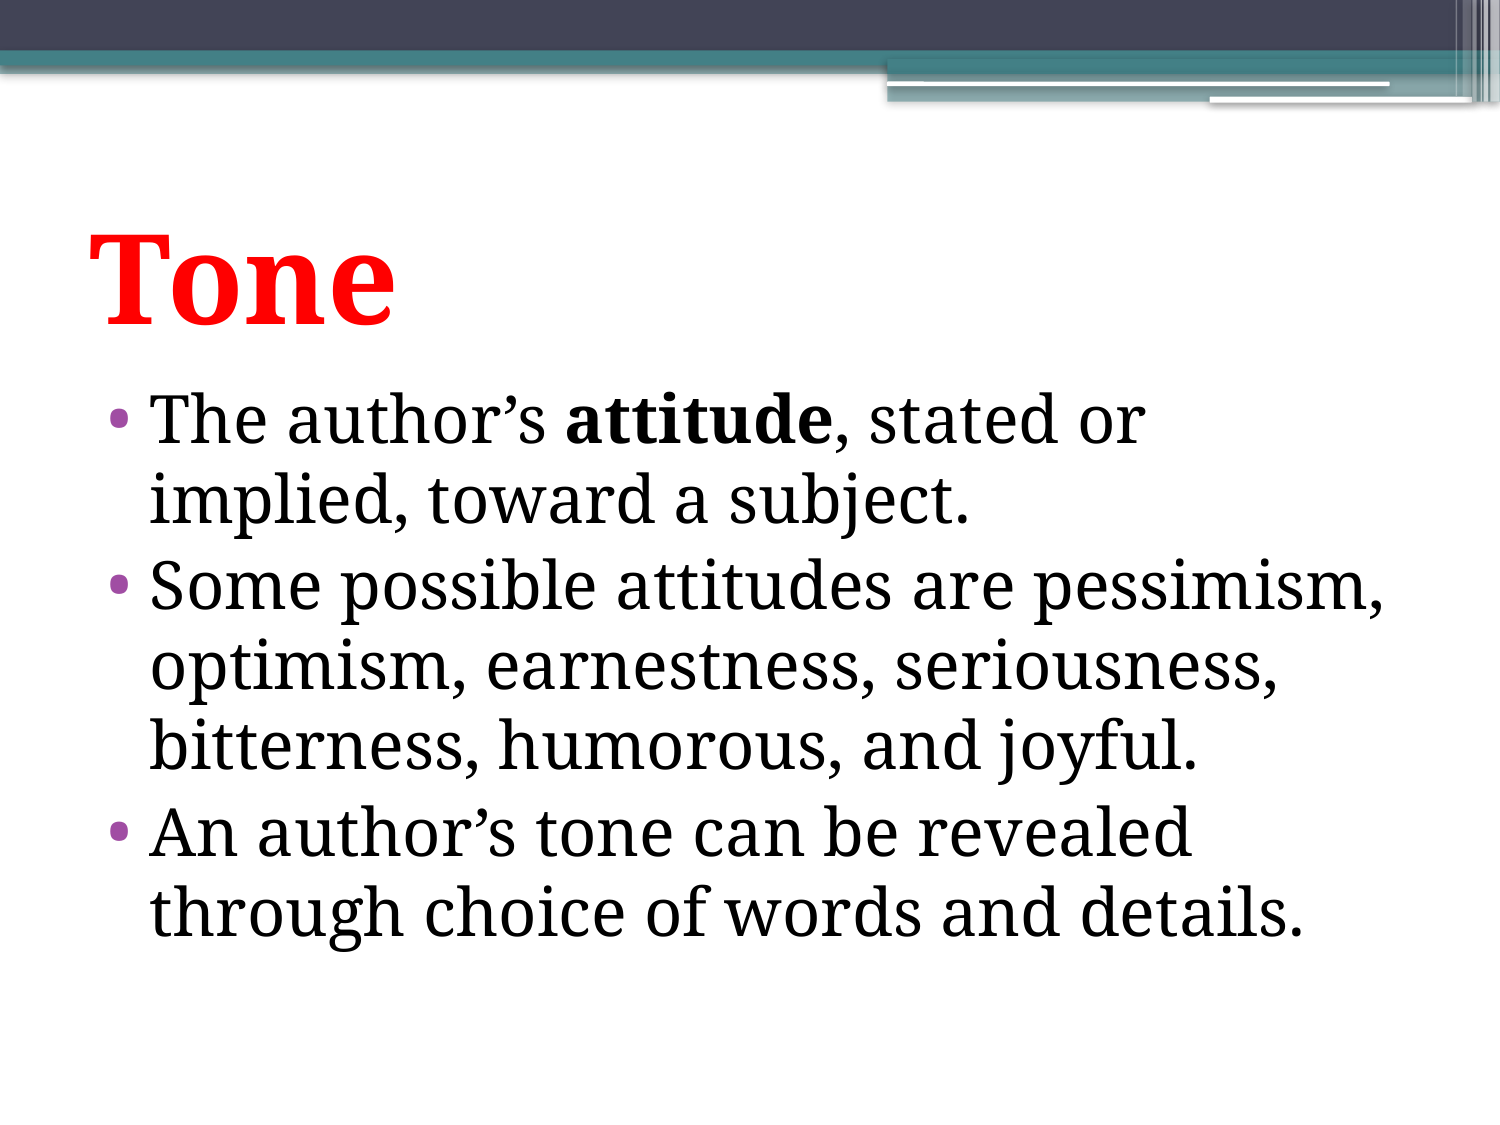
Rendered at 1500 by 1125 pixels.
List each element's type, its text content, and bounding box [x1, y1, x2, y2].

list The author’s attitude, stated or implied, toward a subject. Some possible attitudes are pessimism, optimism, earnestness, seriousness, bitterness, humorous, and joyful. An author’s tone can be revealed through choice of words and details. [75, 368, 1425, 1079]
title Tone [75, 187, 1425, 363]
